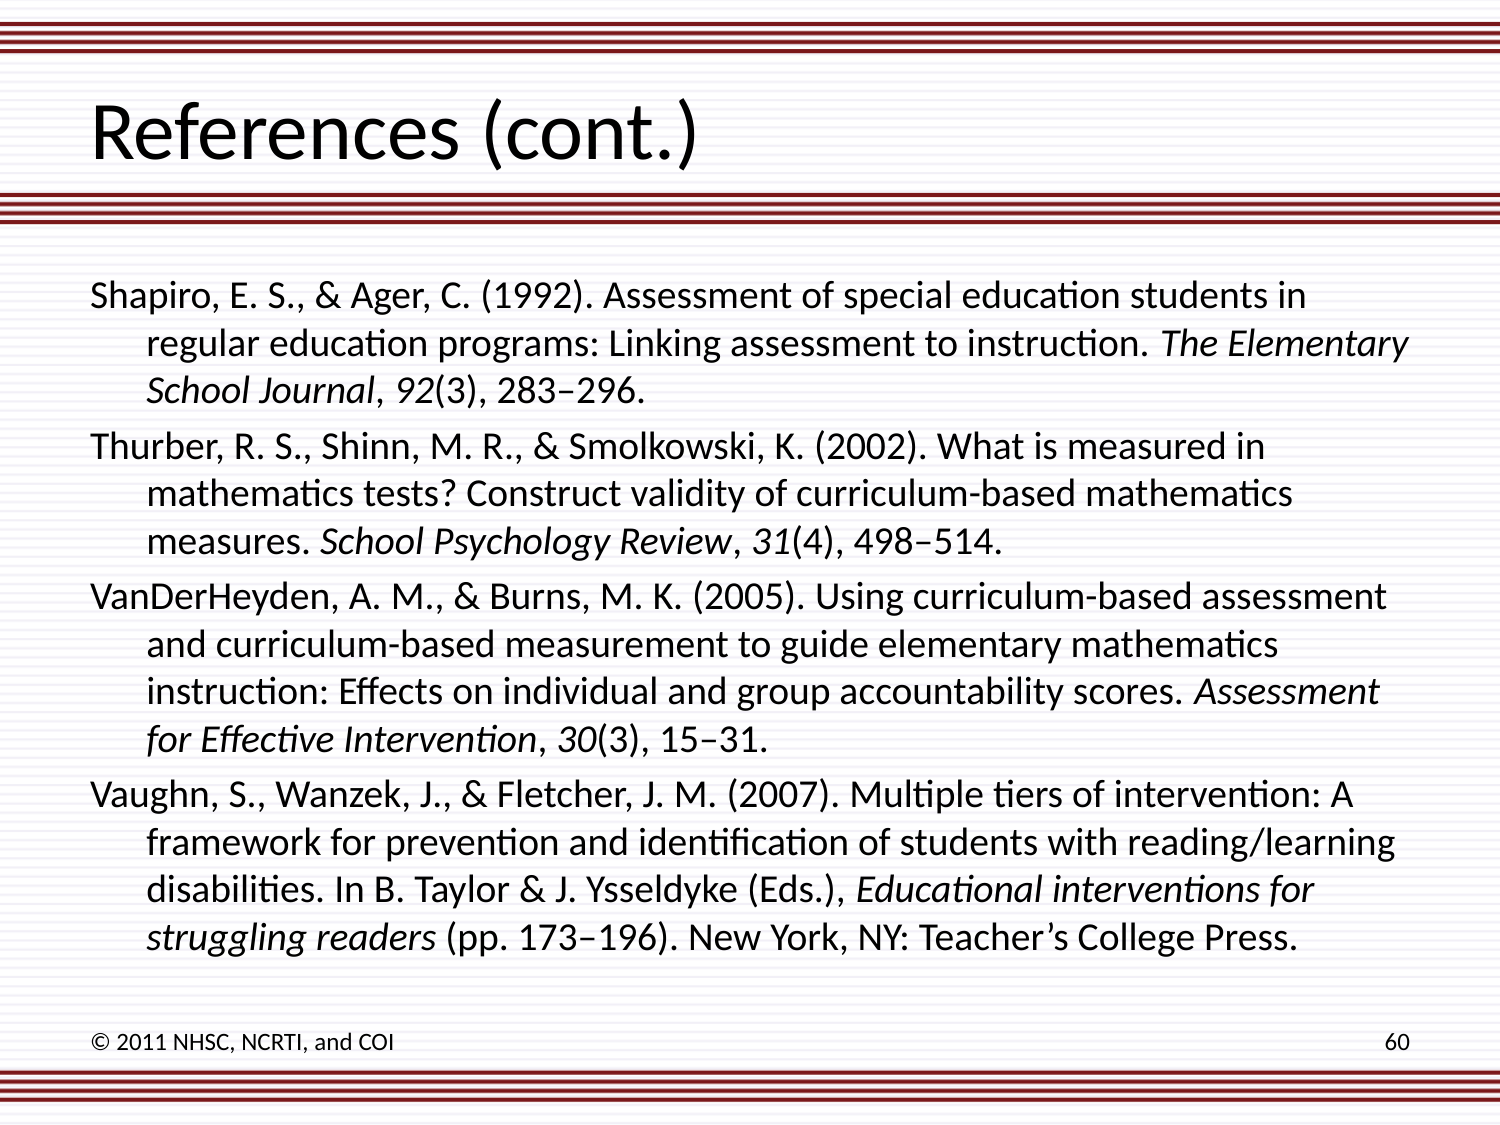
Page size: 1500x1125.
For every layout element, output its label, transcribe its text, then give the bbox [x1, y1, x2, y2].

list Shapiro, E. S., & Ager, C. (1992). Assessment of special education students in regular education programs: Linking assessment to instruction. The Elementary School Journal, 92(3), 283–296. Thurber, R. S., Shinn, M. R., & Smolkowski, K. (2002). What is measured in mathematics tests? Construct validity of curriculum-based mathematics measures. School Psychology Review, 31(4), 498–514. VanDerHeyden, A. M., & Burns, M. K. (2005). Using curriculum-based assessment and curriculum-based measurement to guide elementary mathematics instruction: Effects on individual and group accountability scores. Assessment for Effective Intervention, 30(3), 15–31. Vaughn, S., Wanzek, J., & Fletcher, J. M. (2007). Multiple tiers of intervention: A framework for prevention and identification of students with reading/learning disabilities. In B. Taylor & J. Ysseldyke (Eds.), Educational interventions for struggling readers (pp. 173–196). New York, NY: Teacher’s College Press. [74, 261, 1426, 1006]
footer © 2011 NHSC, NCRTI, and COI [75, 1010, 550, 1071]
title References (cont.) [74, 44, 1426, 209]
picture [0, 0, 1500, 1125]
slide_number 60 [1074, 1010, 1425, 1071]
